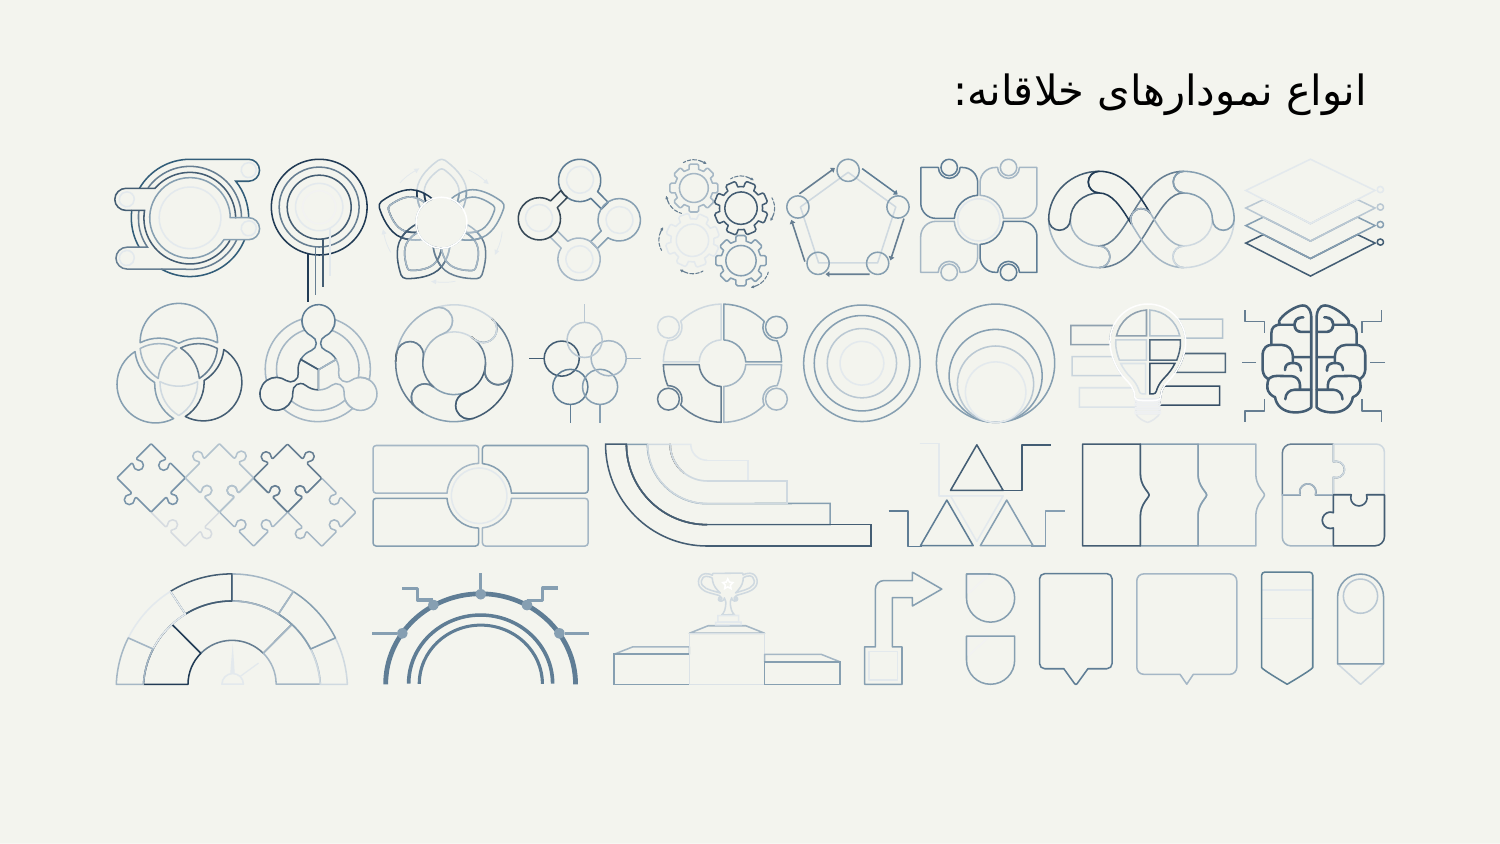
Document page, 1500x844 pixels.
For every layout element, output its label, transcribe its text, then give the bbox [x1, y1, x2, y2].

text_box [936, 303, 1055, 423]
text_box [515, 158, 647, 281]
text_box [966, 635, 1015, 685]
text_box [786, 159, 910, 278]
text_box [395, 304, 513, 422]
text_box انواع نمودارهای خلاقانه: [117, 49, 1382, 129]
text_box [613, 572, 841, 685]
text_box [1261, 571, 1314, 685]
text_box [528, 303, 642, 423]
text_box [1245, 158, 1385, 277]
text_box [657, 303, 788, 423]
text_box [271, 159, 368, 303]
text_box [378, 159, 505, 294]
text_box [257, 304, 380, 422]
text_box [116, 303, 243, 424]
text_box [116, 443, 356, 547]
text_box [1039, 573, 1113, 685]
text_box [864, 571, 943, 685]
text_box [1048, 170, 1235, 268]
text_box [803, 304, 921, 422]
text_box [1136, 573, 1237, 685]
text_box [920, 158, 1038, 281]
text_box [1070, 303, 1226, 423]
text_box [1281, 443, 1385, 547]
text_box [966, 573, 1015, 623]
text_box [888, 443, 1066, 547]
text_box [1241, 303, 1386, 423]
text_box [116, 573, 348, 685]
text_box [371, 572, 590, 685]
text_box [114, 159, 260, 287]
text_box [1082, 443, 1265, 547]
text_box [605, 443, 872, 547]
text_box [1337, 573, 1384, 685]
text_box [658, 159, 776, 289]
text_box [372, 445, 589, 547]
